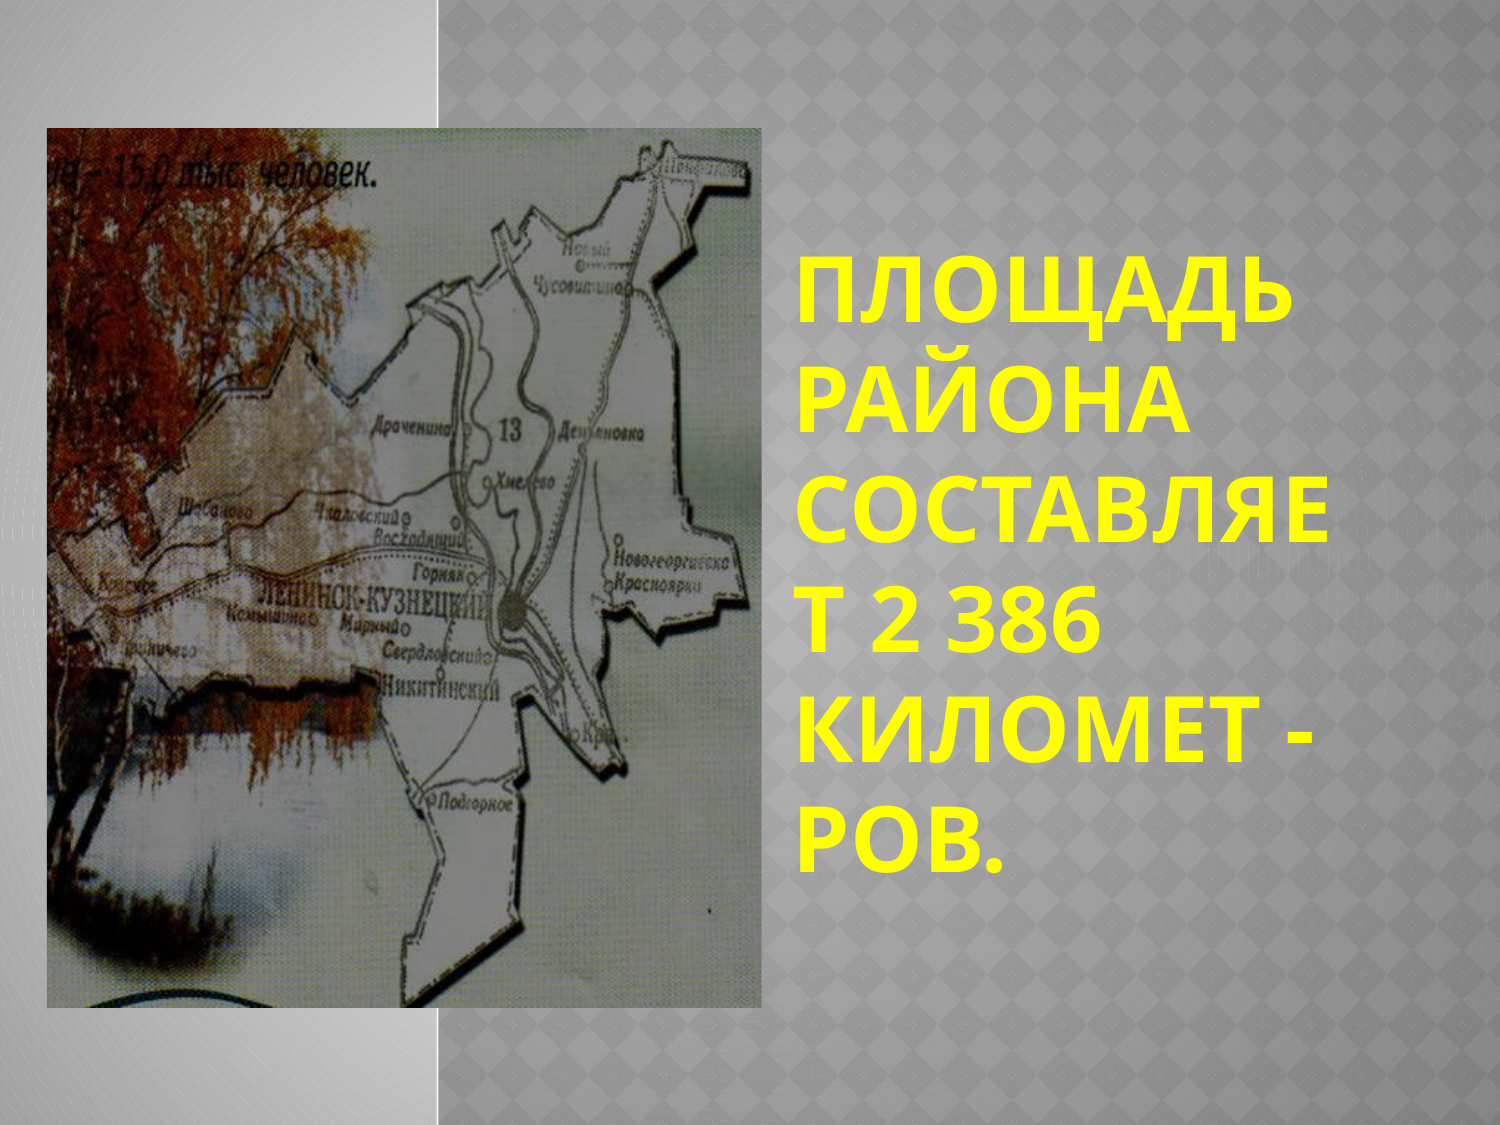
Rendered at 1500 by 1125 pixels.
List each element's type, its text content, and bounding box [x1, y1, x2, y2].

picture [46, 128, 763, 1009]
title Площадь района составляет 2 386 километ - ров. [785, 87, 1390, 891]
